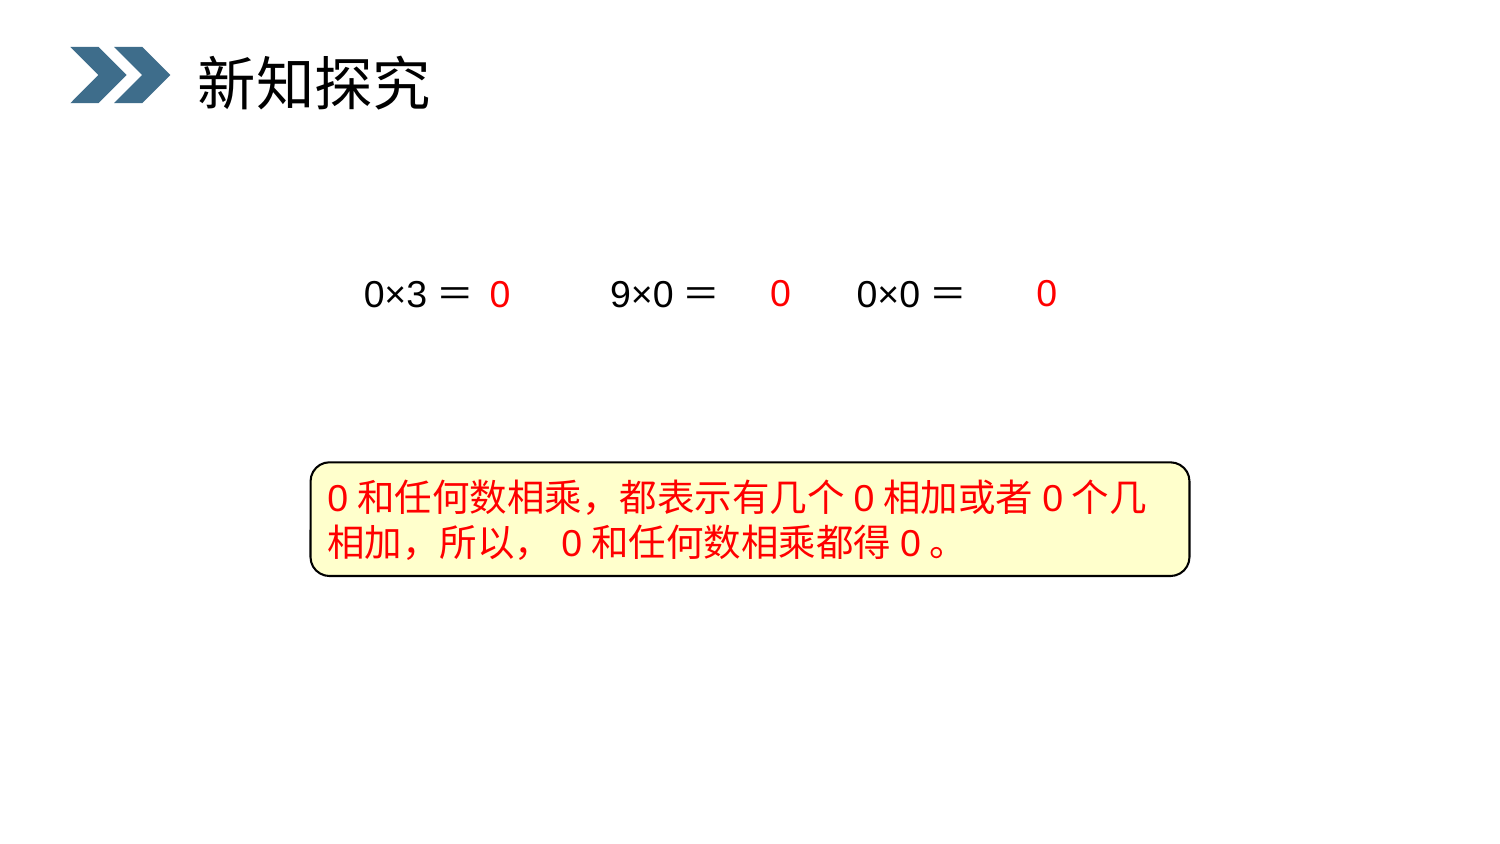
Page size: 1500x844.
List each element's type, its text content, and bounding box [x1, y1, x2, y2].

text_box 0×3＝ 9×0＝ 0×0＝ [584, 263, 1241, 321]
text_box 0×3＝ 9×0＝ 0×0＝ [352, 263, 478, 321]
text_box 新知探究 [186, 49, 816, 102]
text_box 0 [1025, 263, 1122, 320]
text_box 0和任何数相乘，都表示有几个0相加或者0个几相加，所以，0和任何数相乘都得0。 [310, 462, 1190, 577]
text_box 0 [758, 263, 835, 320]
text_box 0 [478, 263, 584, 321]
